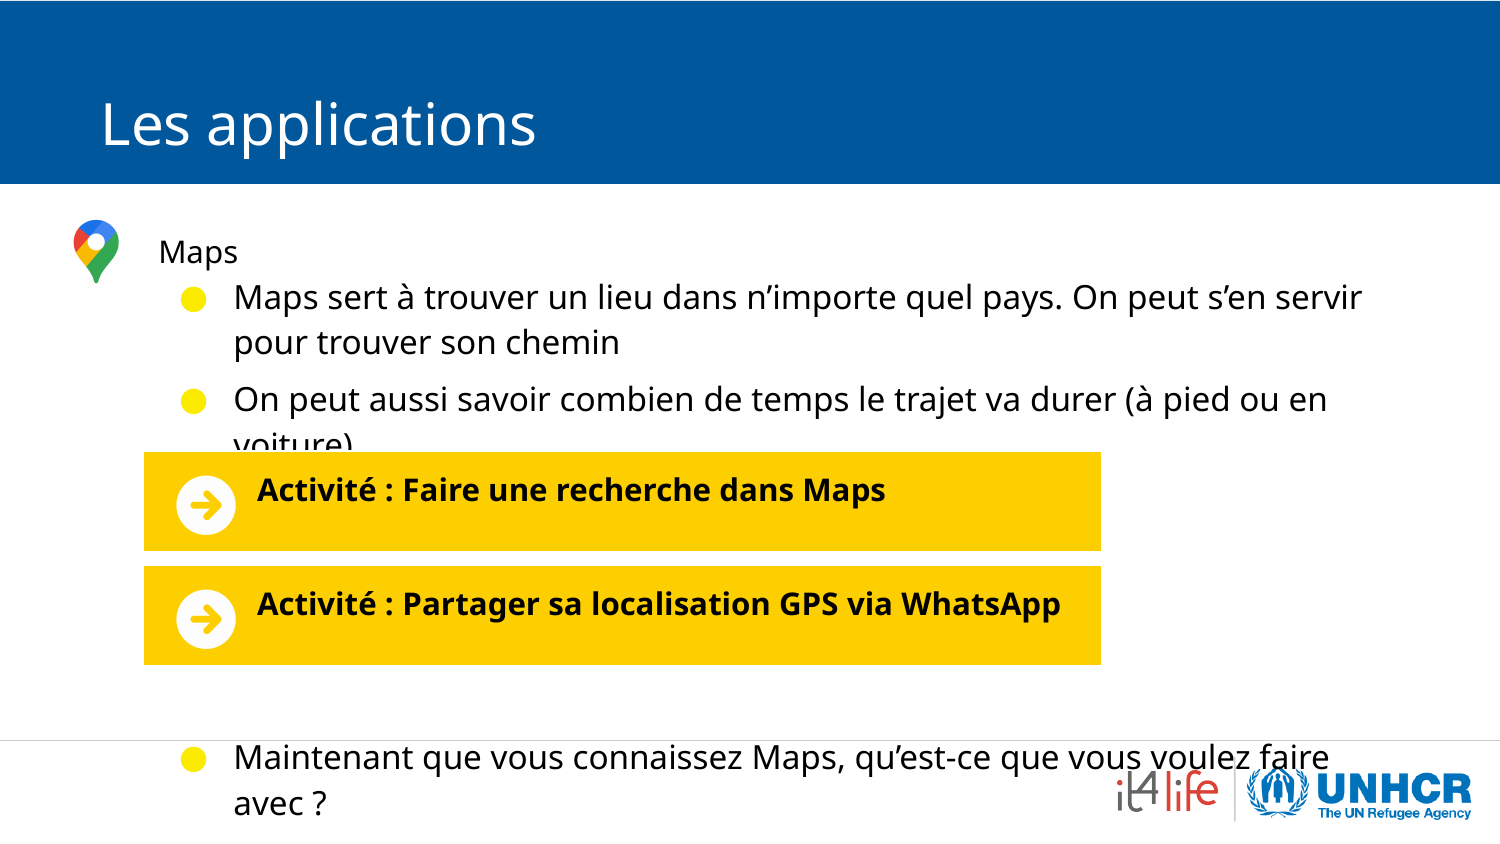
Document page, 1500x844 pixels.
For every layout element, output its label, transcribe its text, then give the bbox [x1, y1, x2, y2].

text_box Maps Maps sert à trouver un lieu dans n’importe quel pays. On peut s’en servir pour trouver son chemin On peut aussi savoir combien de temps le trajet va durer (à pied ou en voiture) Maintenant que vous connaissez Maps, qu’est-ce que vous voulez faire avec ? [143, 211, 1399, 837]
table_header Activité : Faire une recherche dans Maps [144, 452, 1101, 551]
title Les applications [100, 33, 1439, 158]
table_header Activité : Partager sa localisation GPS via WhatsApp [144, 566, 1101, 665]
text_box [0, 0, 1500, 184]
picture [0, 184, 1500, 844]
